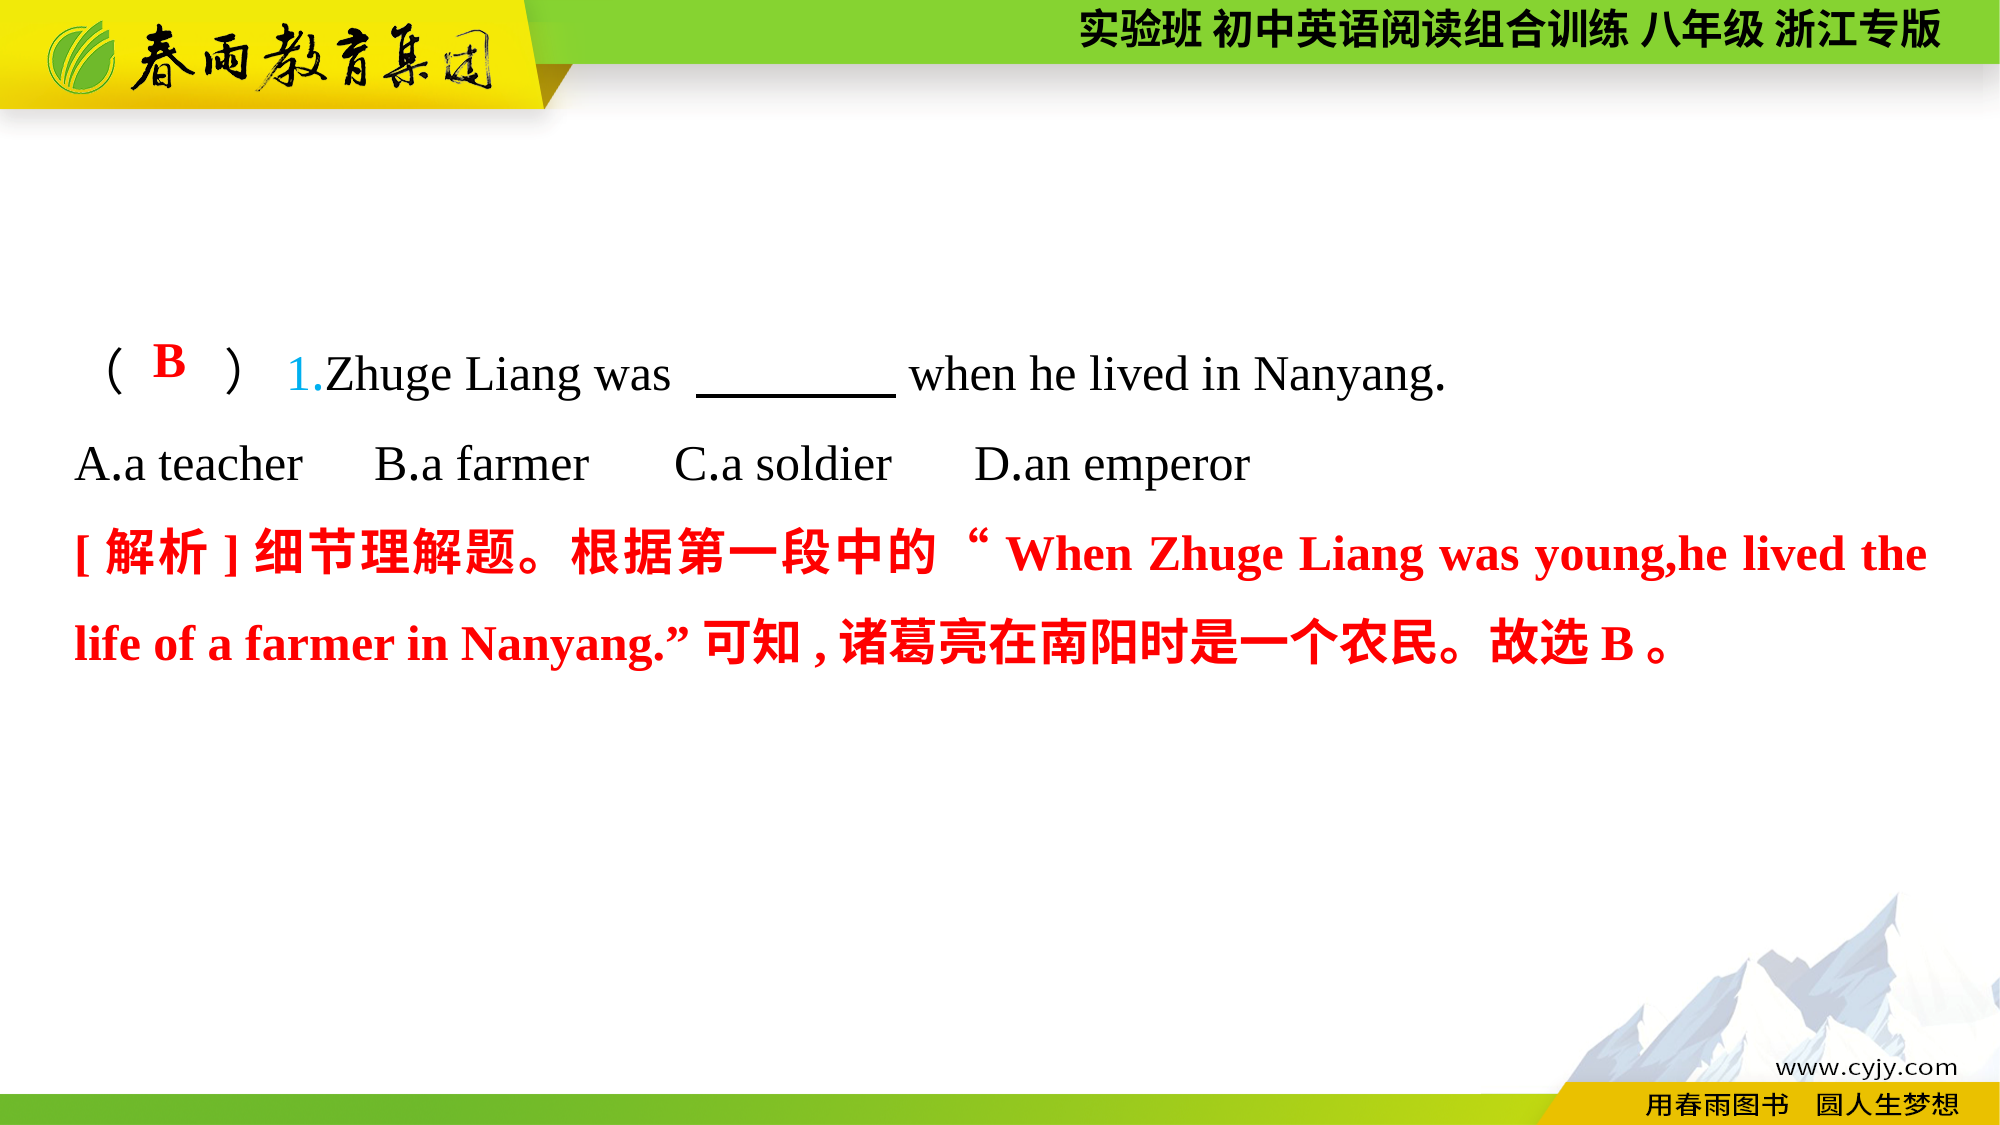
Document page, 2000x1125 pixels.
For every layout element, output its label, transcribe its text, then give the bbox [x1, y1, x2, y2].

text_box [解析]细节理解题。根据第一段中的“When Zhuge Liang was young,he lived the life of a farmer in Nanyang.”可知,诸葛亮在南阳时是一个农民。故选B。 [59, 483, 1944, 679]
picture [0, 0, 2000, 1125]
text_box B [138, 319, 202, 395]
list （ ）1.Zhuge Liang was when he lived in Nanyang. A.a teacher B.a farmer C.a soldier D.an emperor [59, 302, 1944, 483]
